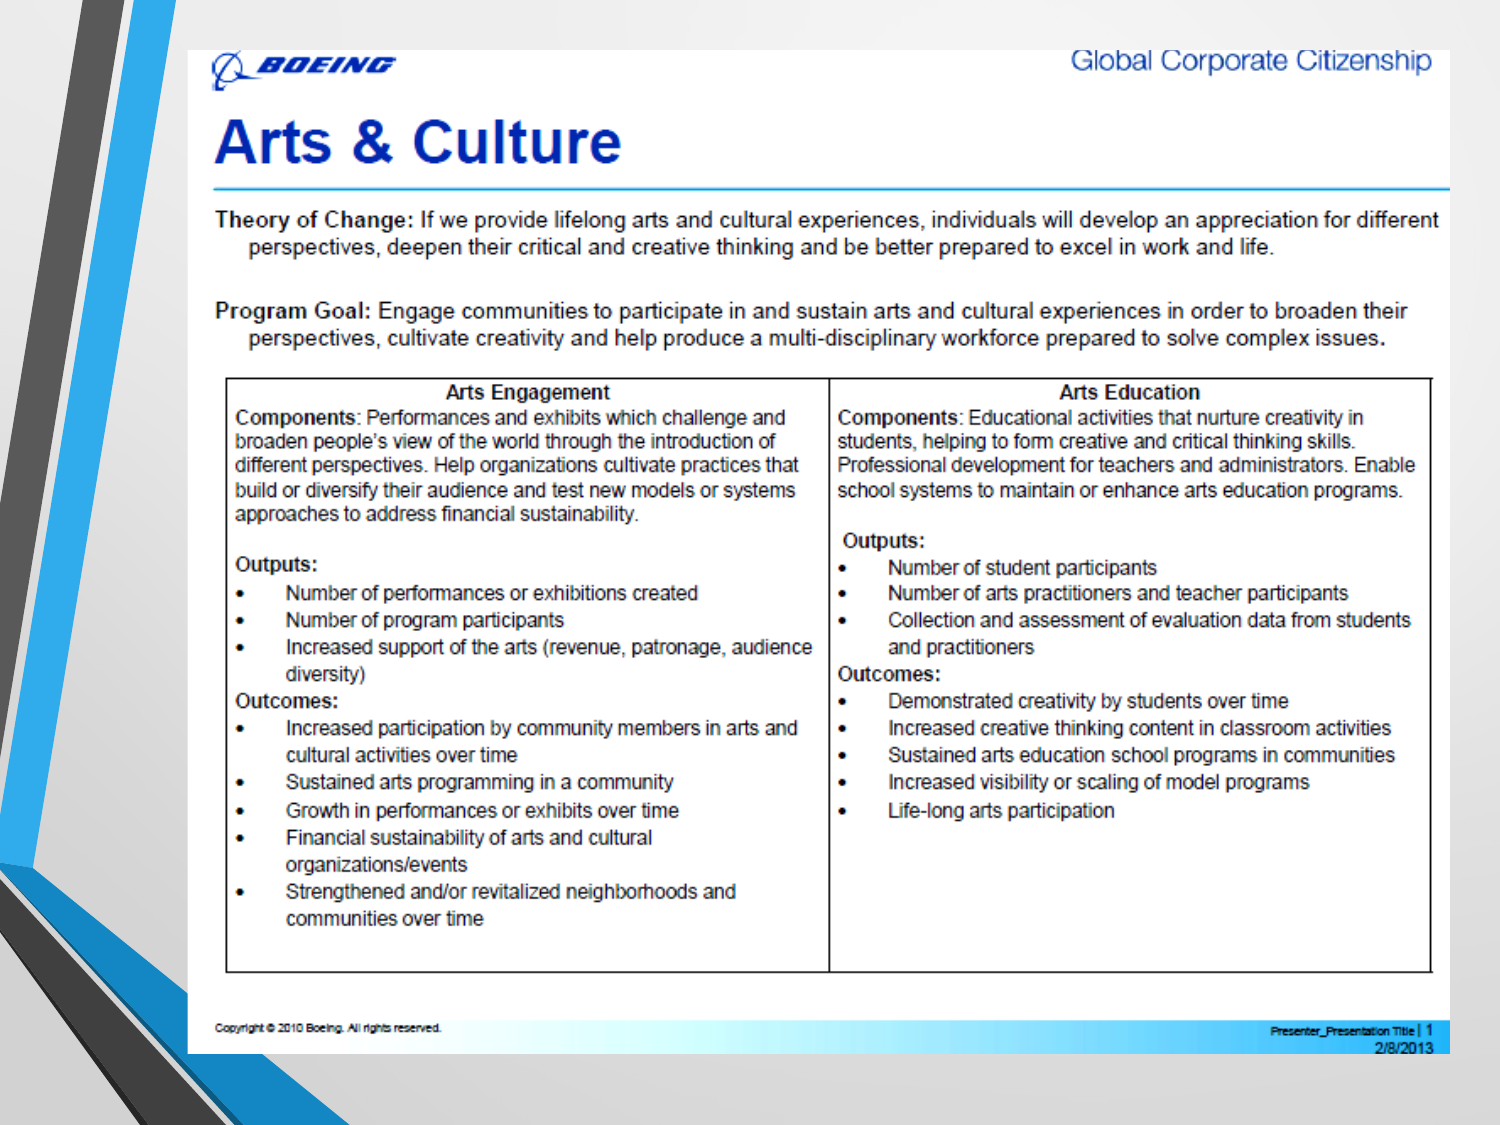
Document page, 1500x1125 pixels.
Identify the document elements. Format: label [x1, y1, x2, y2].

picture [187, 49, 1451, 1055]
